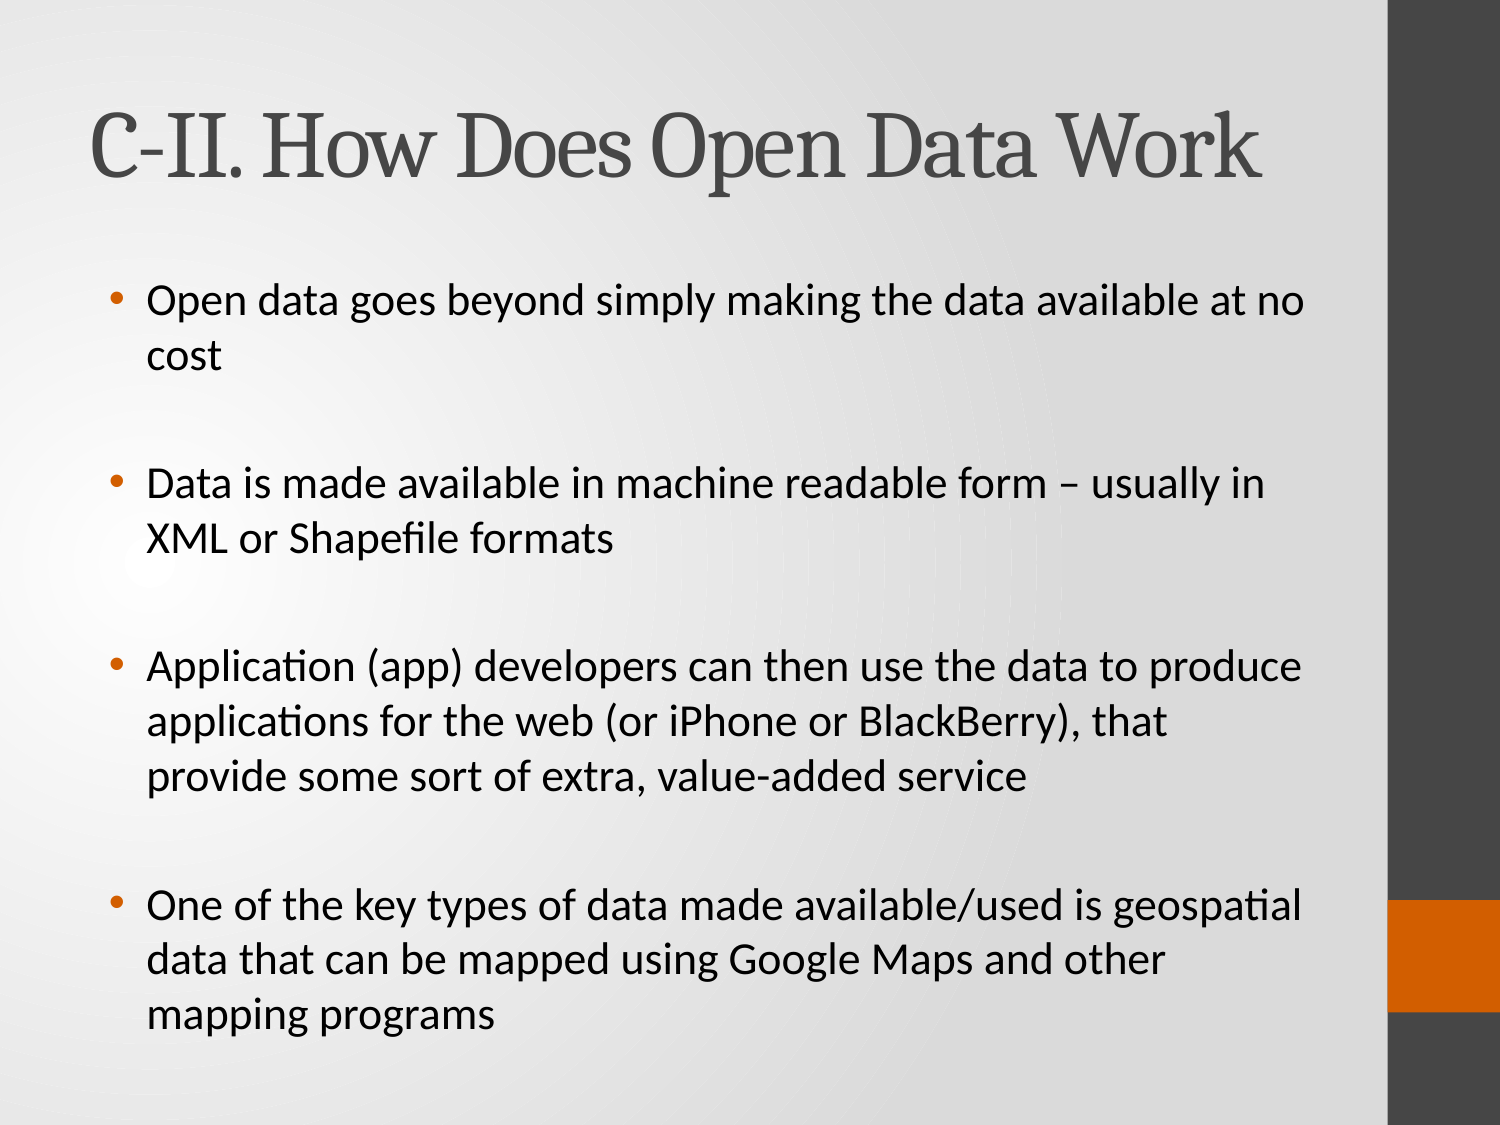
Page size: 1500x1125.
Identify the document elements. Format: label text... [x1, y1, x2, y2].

list Open data goes beyond simply making the data available at no cost Data is made available in machine readable form – usually in XML or Shapefile formats Application (app) developers can then use the data to produce applications for the web (or iPhone or BlackBerry), that provide some sort of extra, value-added service One of the key types of data made available/used is geospatial data that can be mapped using Google Maps and other mapping programs [75, 262, 1325, 1050]
title C-II. How Does Open Data Work [75, 45, 1325, 233]
